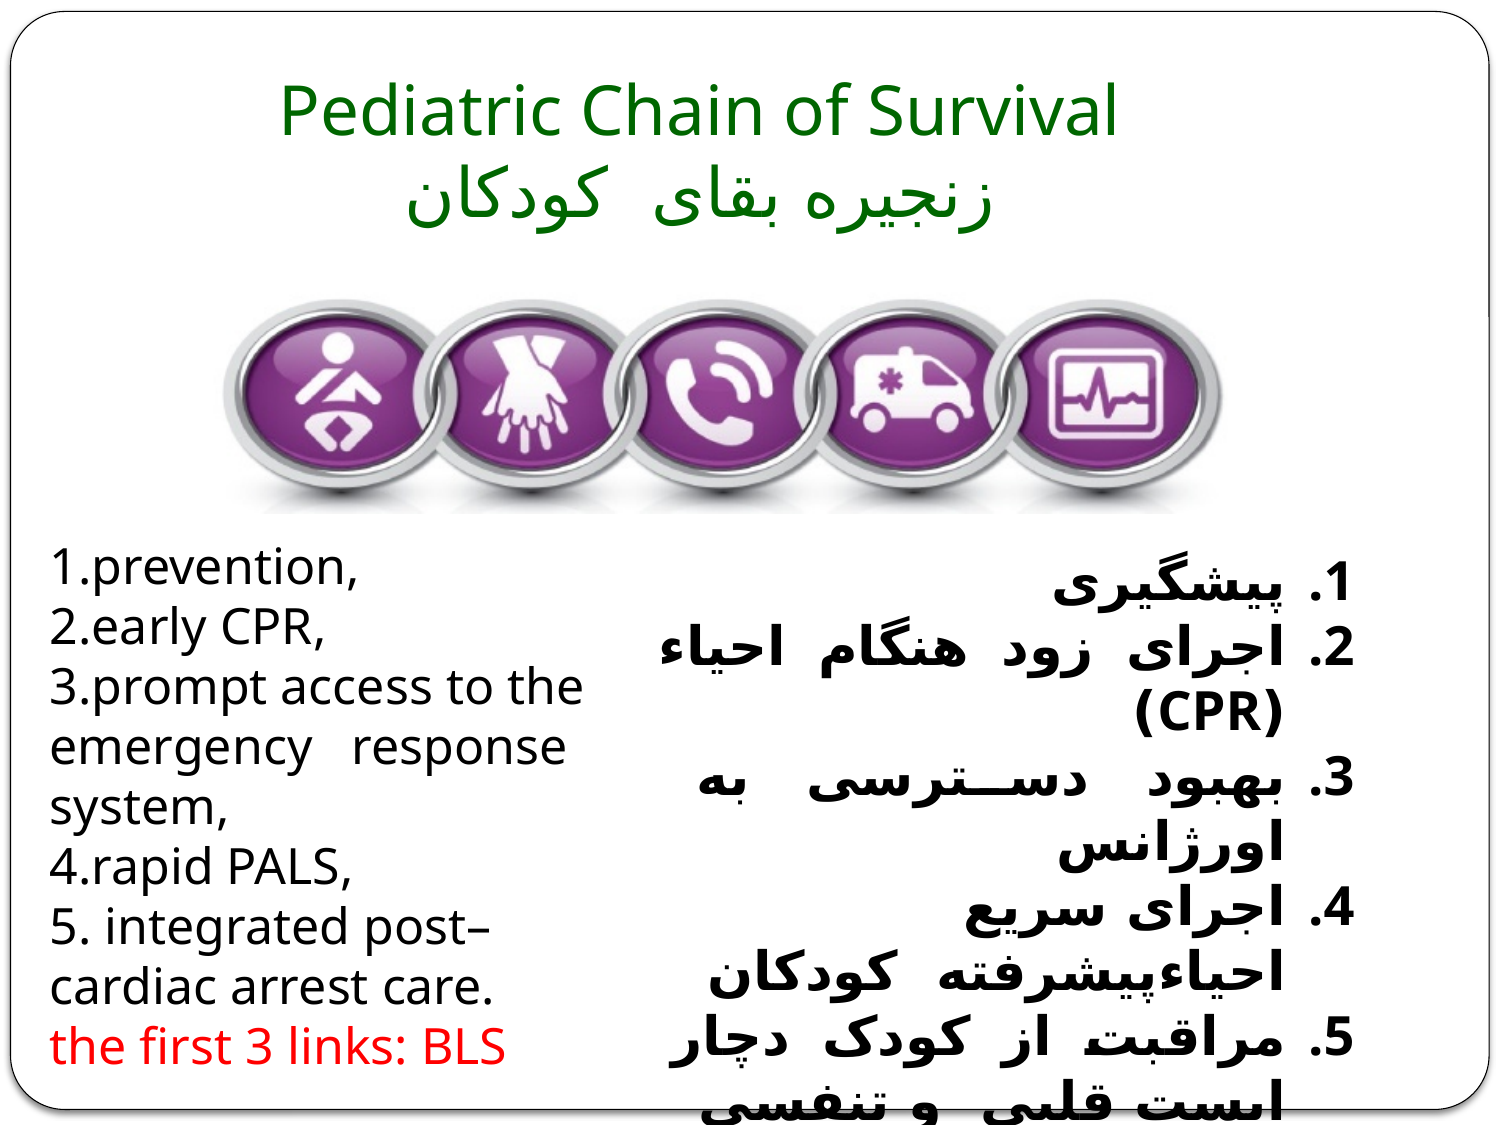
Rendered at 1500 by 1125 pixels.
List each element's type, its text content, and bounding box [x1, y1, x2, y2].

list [152, 280, 1248, 515]
title Pediatric Chain of Survival زنجیره بقای کودکان [62, 58, 1338, 247]
text_box 1.prevention, 2.early CPR, 3.prompt access to the emergency response system, 4.rapid PALS, 5. integrated post– cardiac arrest care. the first 3 links: BLS [35, 527, 632, 1082]
text_box پیشگیری اجرای زود هنگام احیاء (CPR) بهبود دسترسی به اورژانس اجرای سریع احیاءپیشرفته کودکان مراقبت از کودک دچار ایست قلبی و تنفسی [643, 538, 1376, 1125]
